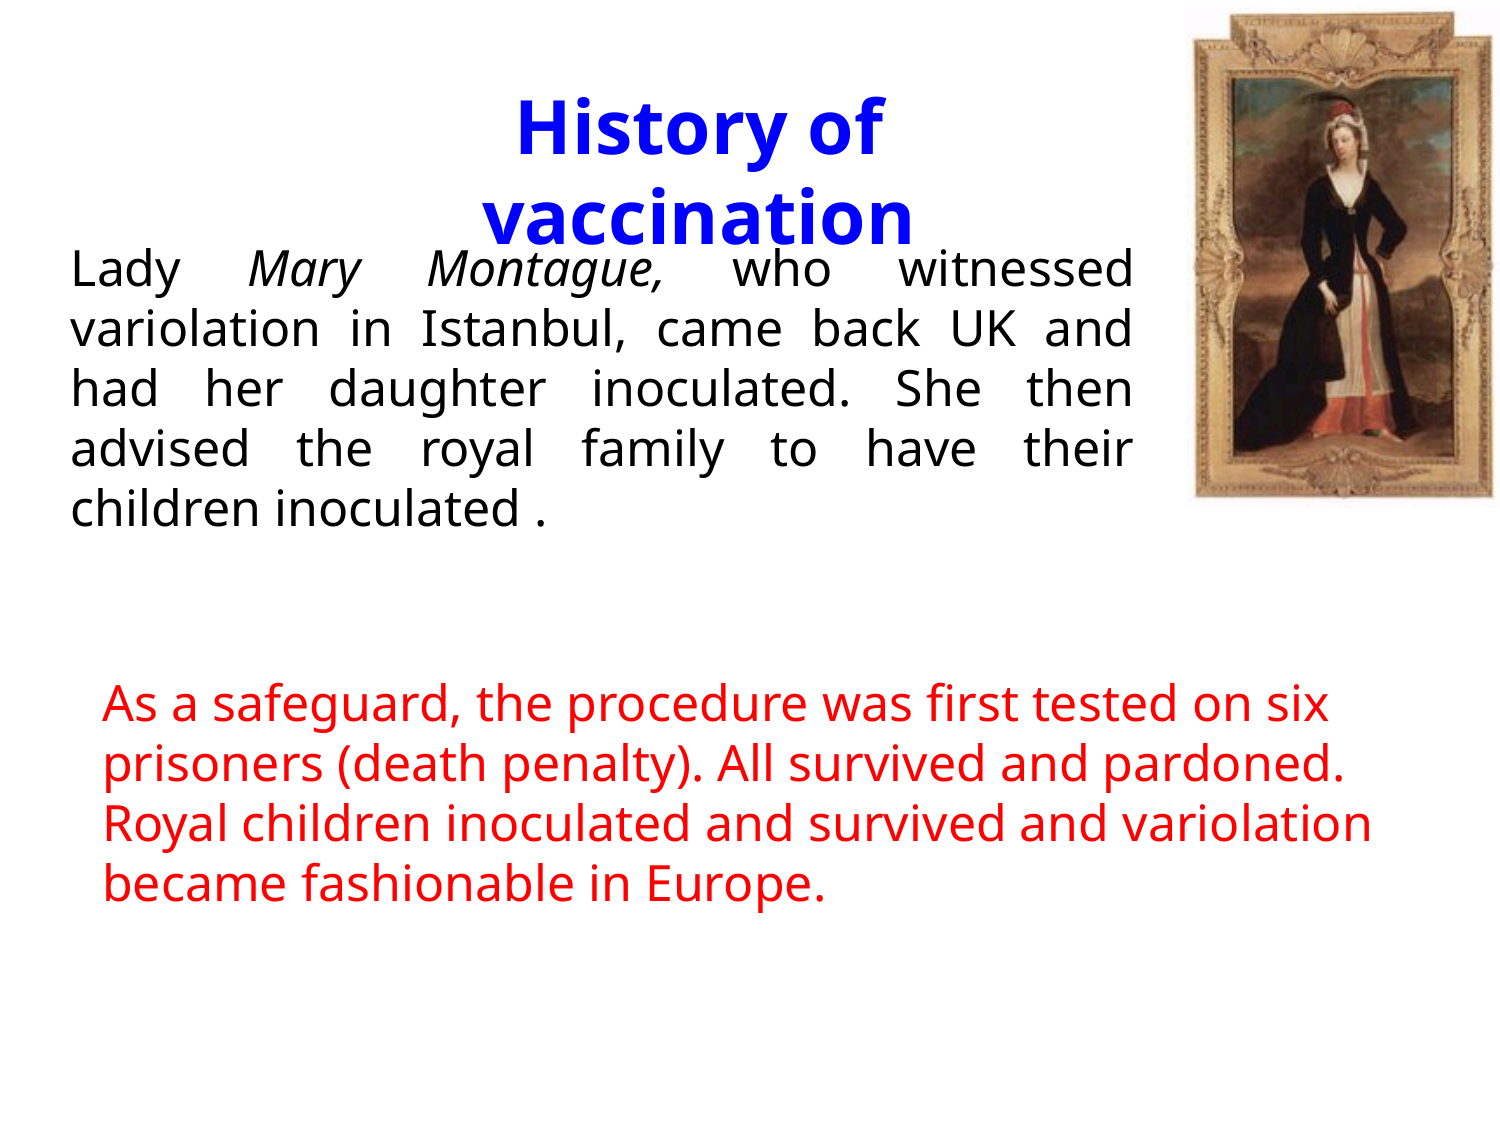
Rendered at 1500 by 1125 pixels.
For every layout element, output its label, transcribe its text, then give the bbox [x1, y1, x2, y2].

text_box History of vaccination [273, 72, 1125, 268]
picture [1186, 7, 1500, 509]
text_box Lady Mary Montague, who witnessed variolation in Istanbul, came back UK and had her daughter inoculated. She then advised the royal family to have their children inoculated . [56, 228, 1150, 544]
text_box As a safeguard, the procedure was first tested on six prisoners (death penalty). All survived and pardoned. Royal children inoculated and survived and variolation became fashionable in Europe. [87, 664, 1430, 920]
